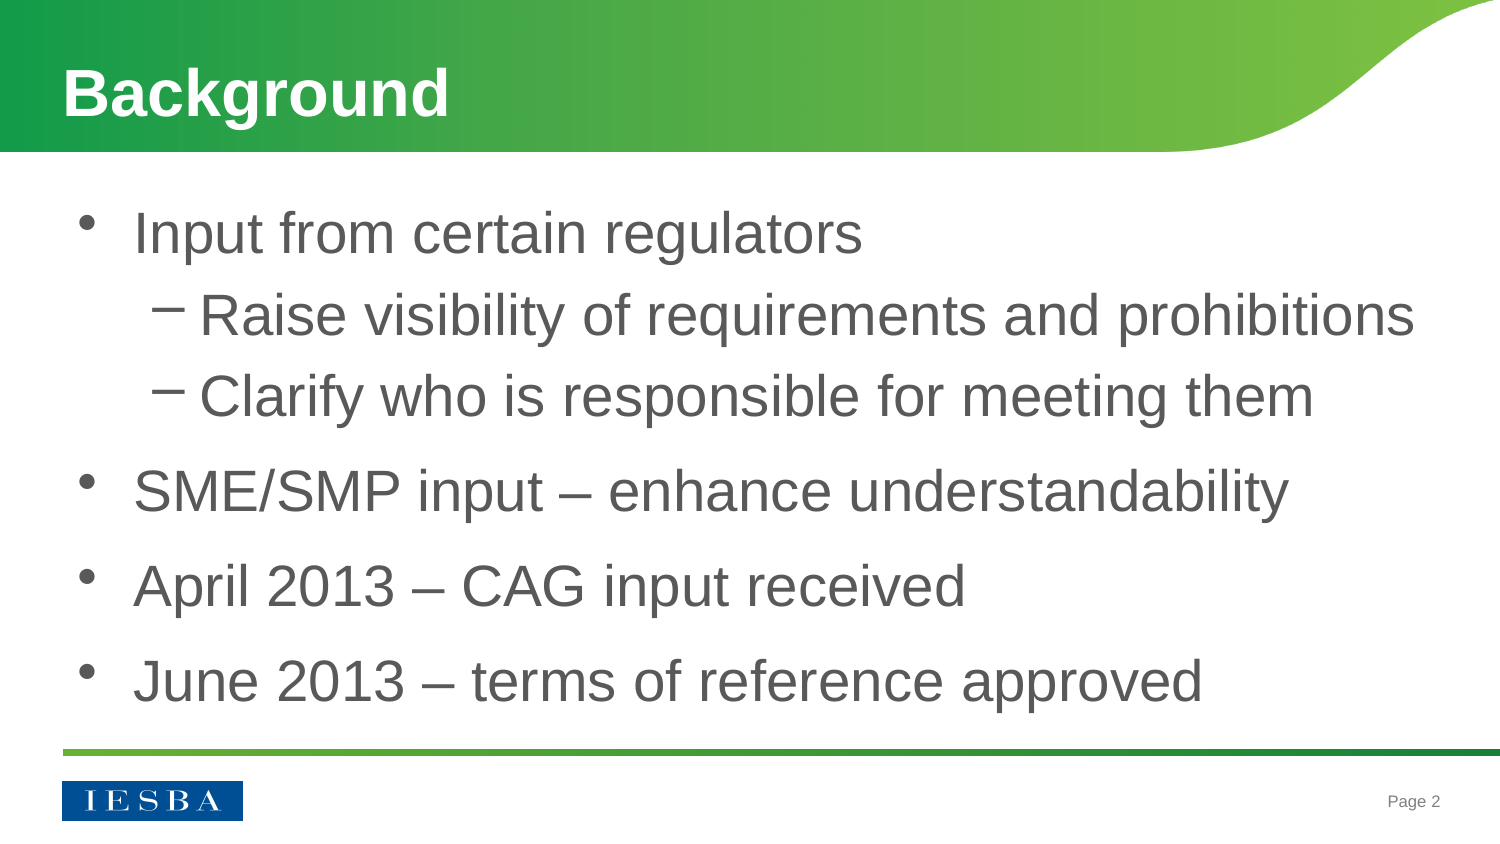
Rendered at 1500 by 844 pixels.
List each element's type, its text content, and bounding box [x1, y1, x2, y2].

picture [62, 781, 243, 821]
picture [0, 0, 1497, 152]
title Background [62, 57, 1300, 123]
list Input from certain regulators Raise visibility of requirements and prohibitions Clarify who is responsible for meeting them SME/SMP input – enhance understandability April 2013 – CAG input received June 2013 – terms of reference approved [62, 187, 1450, 694]
